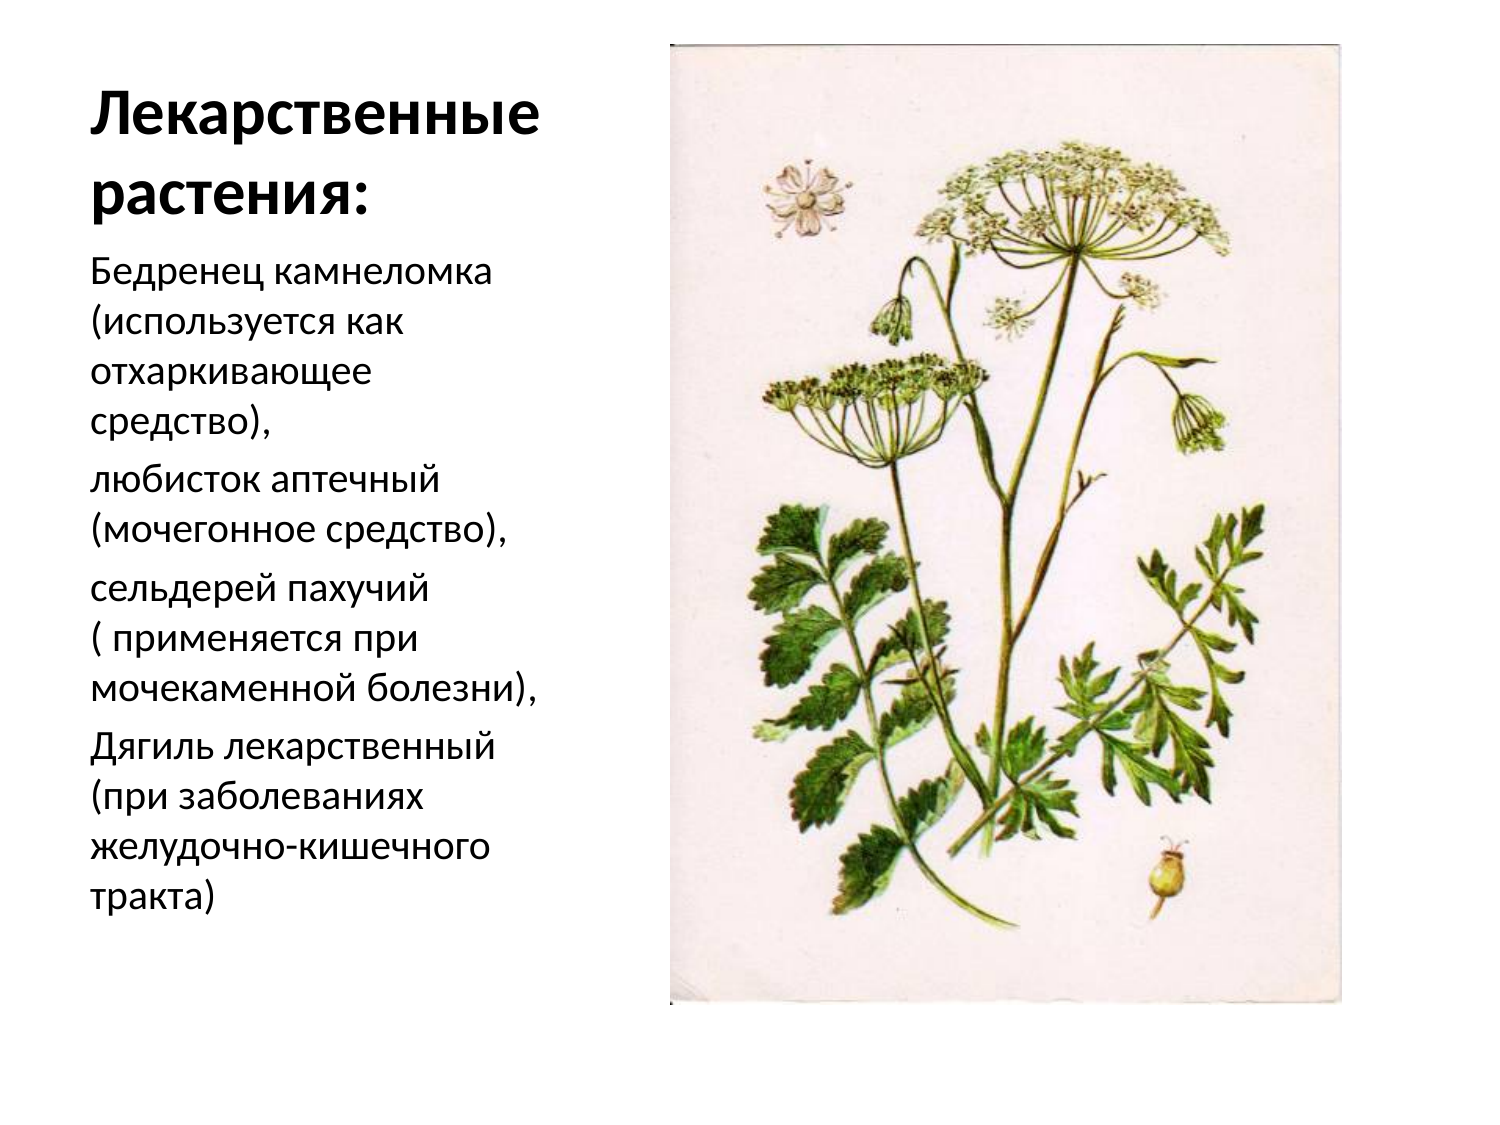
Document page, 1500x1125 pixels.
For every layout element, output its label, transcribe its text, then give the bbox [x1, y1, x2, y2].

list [670, 44, 1342, 1006]
title Лекарственные растения: [74, 44, 569, 235]
list Бедренец камнеломка (используется как отхаркивающее средство), любисток аптечный (мочегонное средство), сельдерей пахучий ( применяется при мочекаменной болезни), Дягиль лекарственный (при заболеваниях желудочно-кишечного тракта) [74, 235, 569, 1006]
